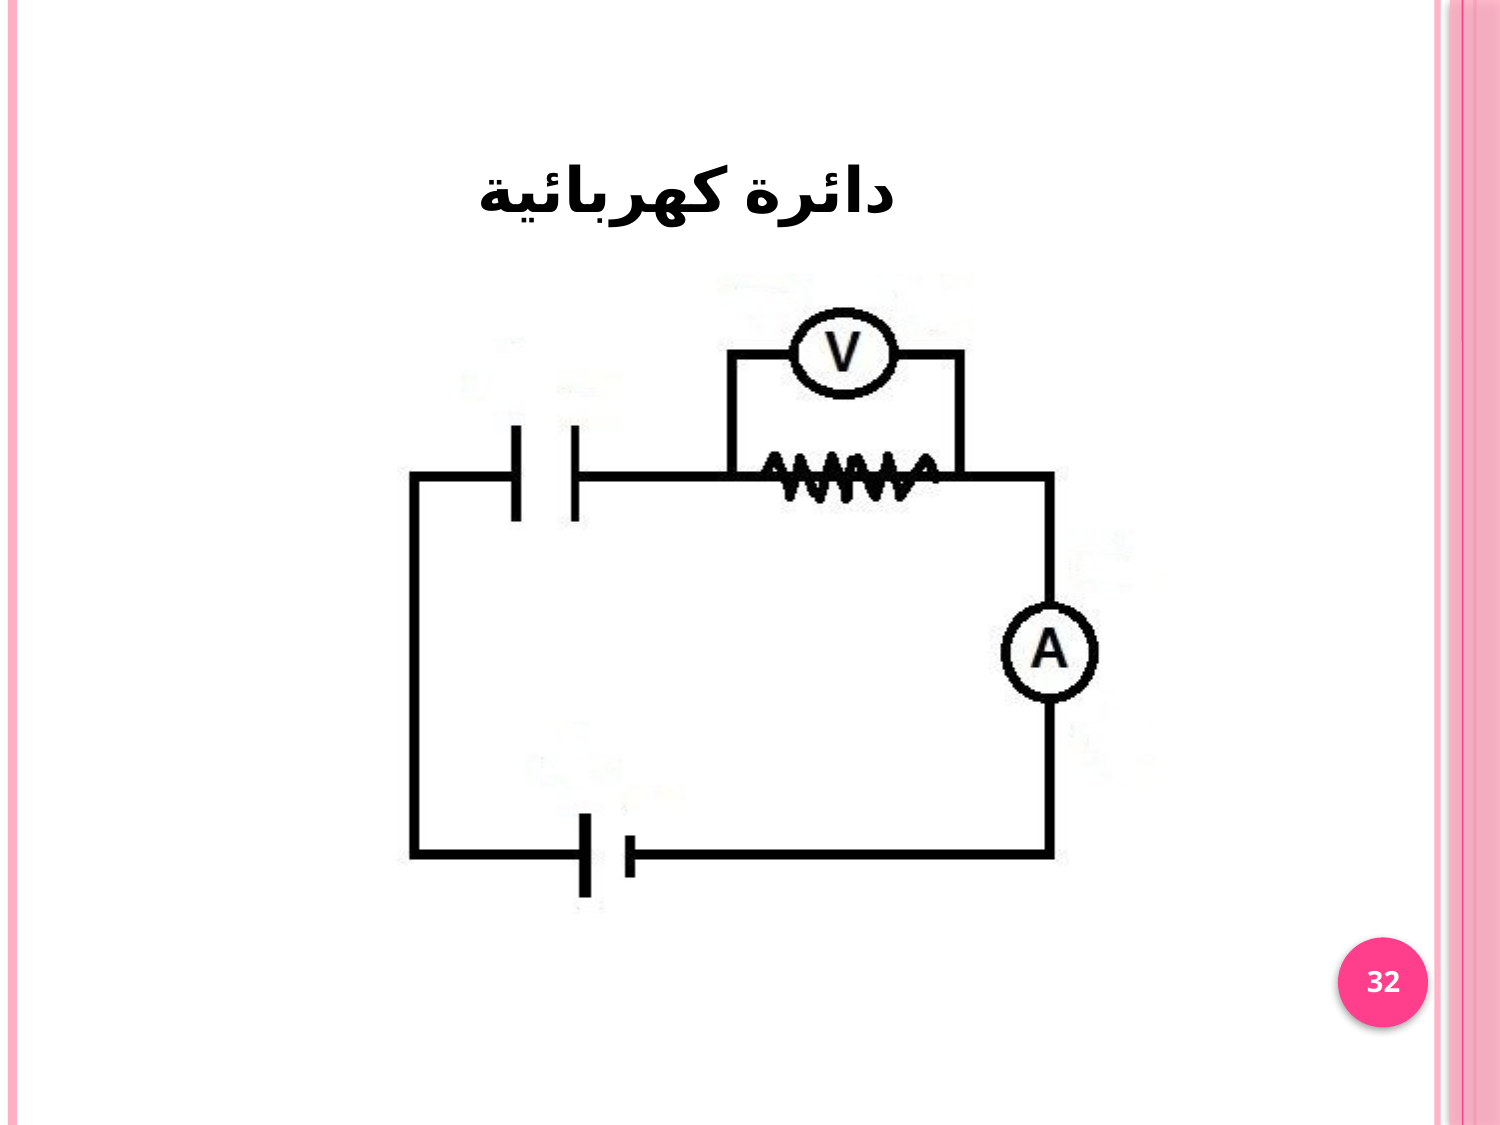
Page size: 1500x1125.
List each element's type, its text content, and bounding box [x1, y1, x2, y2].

slide_number 32 [1333, 940, 1434, 1027]
picture [174, 274, 1230, 1088]
title دائرة كهربائية [75, 45, 1300, 233]
